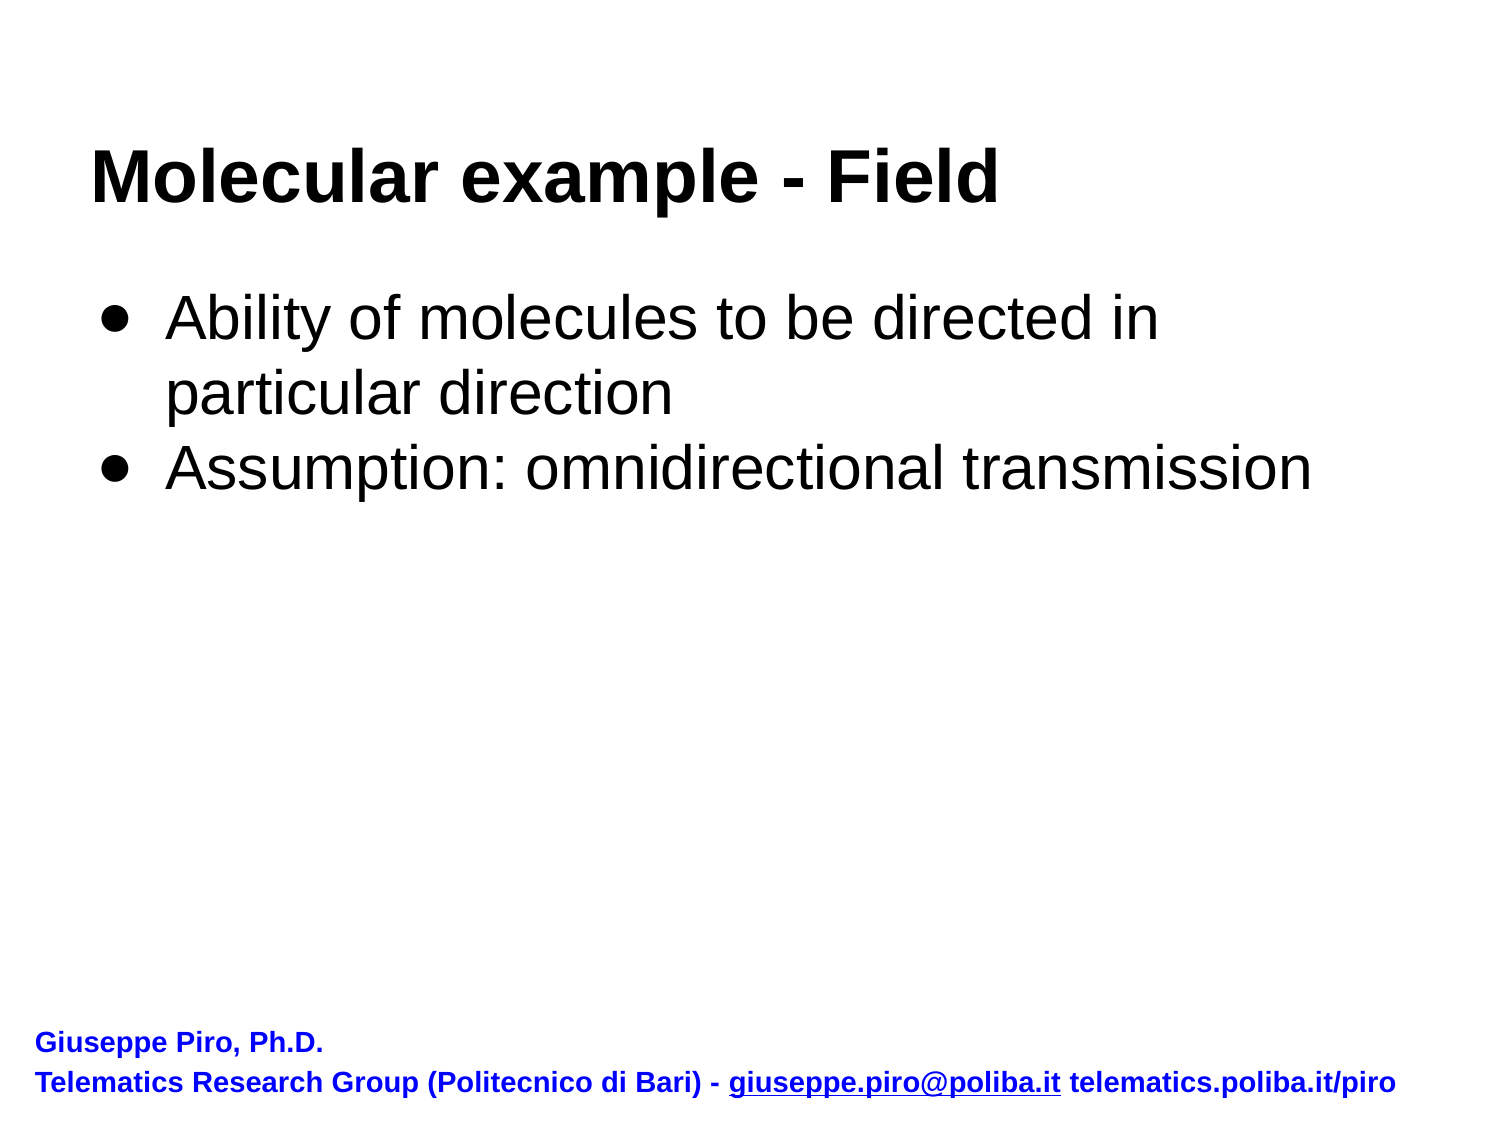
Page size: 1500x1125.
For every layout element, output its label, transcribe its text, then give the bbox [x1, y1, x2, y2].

list Ability of molecules to be directed in particular direction Assumption: omnidirectional transmission [75, 262, 1425, 1003]
subtitle Giuseppe Piro, Ph.D. Telematics Research Group (Politecnico di Bari) - giuseppe.piro@poliba.it telematics.poliba.it/piro [19, 1003, 1481, 1088]
title Molecular example - Field [75, 45, 1425, 233]
